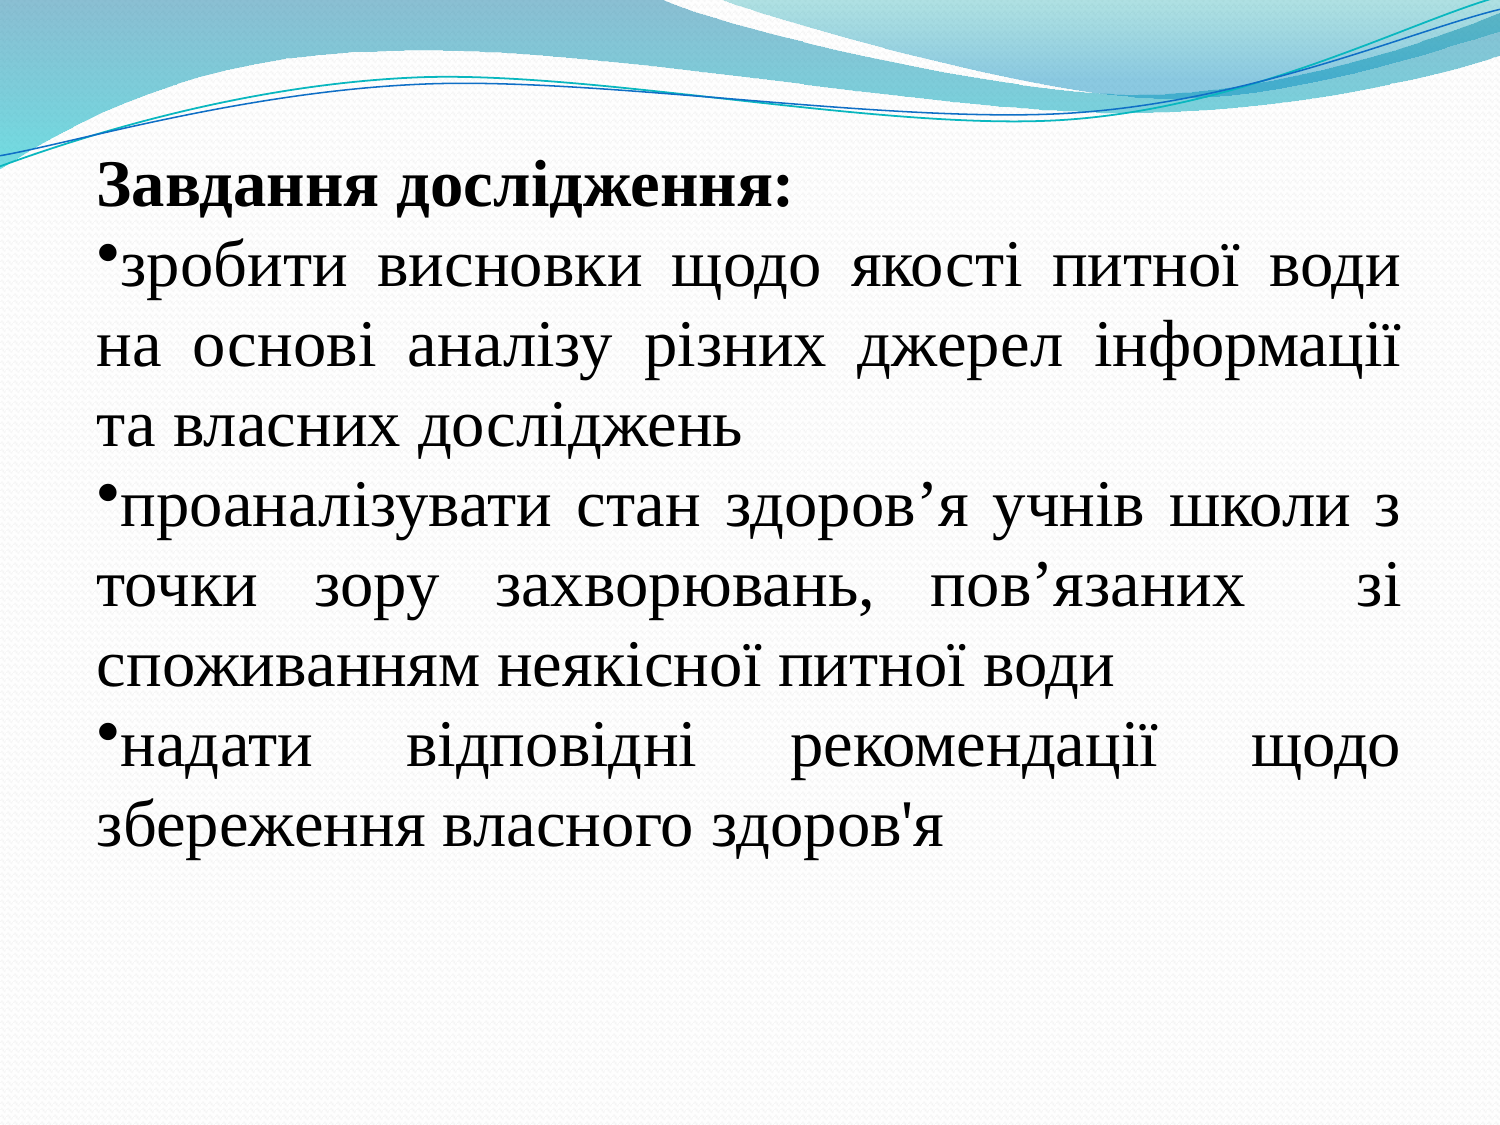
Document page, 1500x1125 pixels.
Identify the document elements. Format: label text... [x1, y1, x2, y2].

text_box Завдання дослідження: зробити висновки щодо якості питної води на основі аналізу різних джерел інформації та власних досліджень проаналізувати стан здоров’я учнів школи з точки зору захворювань, пов’язаних зі споживанням неякісної питної води надати відповідні рекомендації щодо збереження власного здоров'я [81, 132, 1418, 868]
